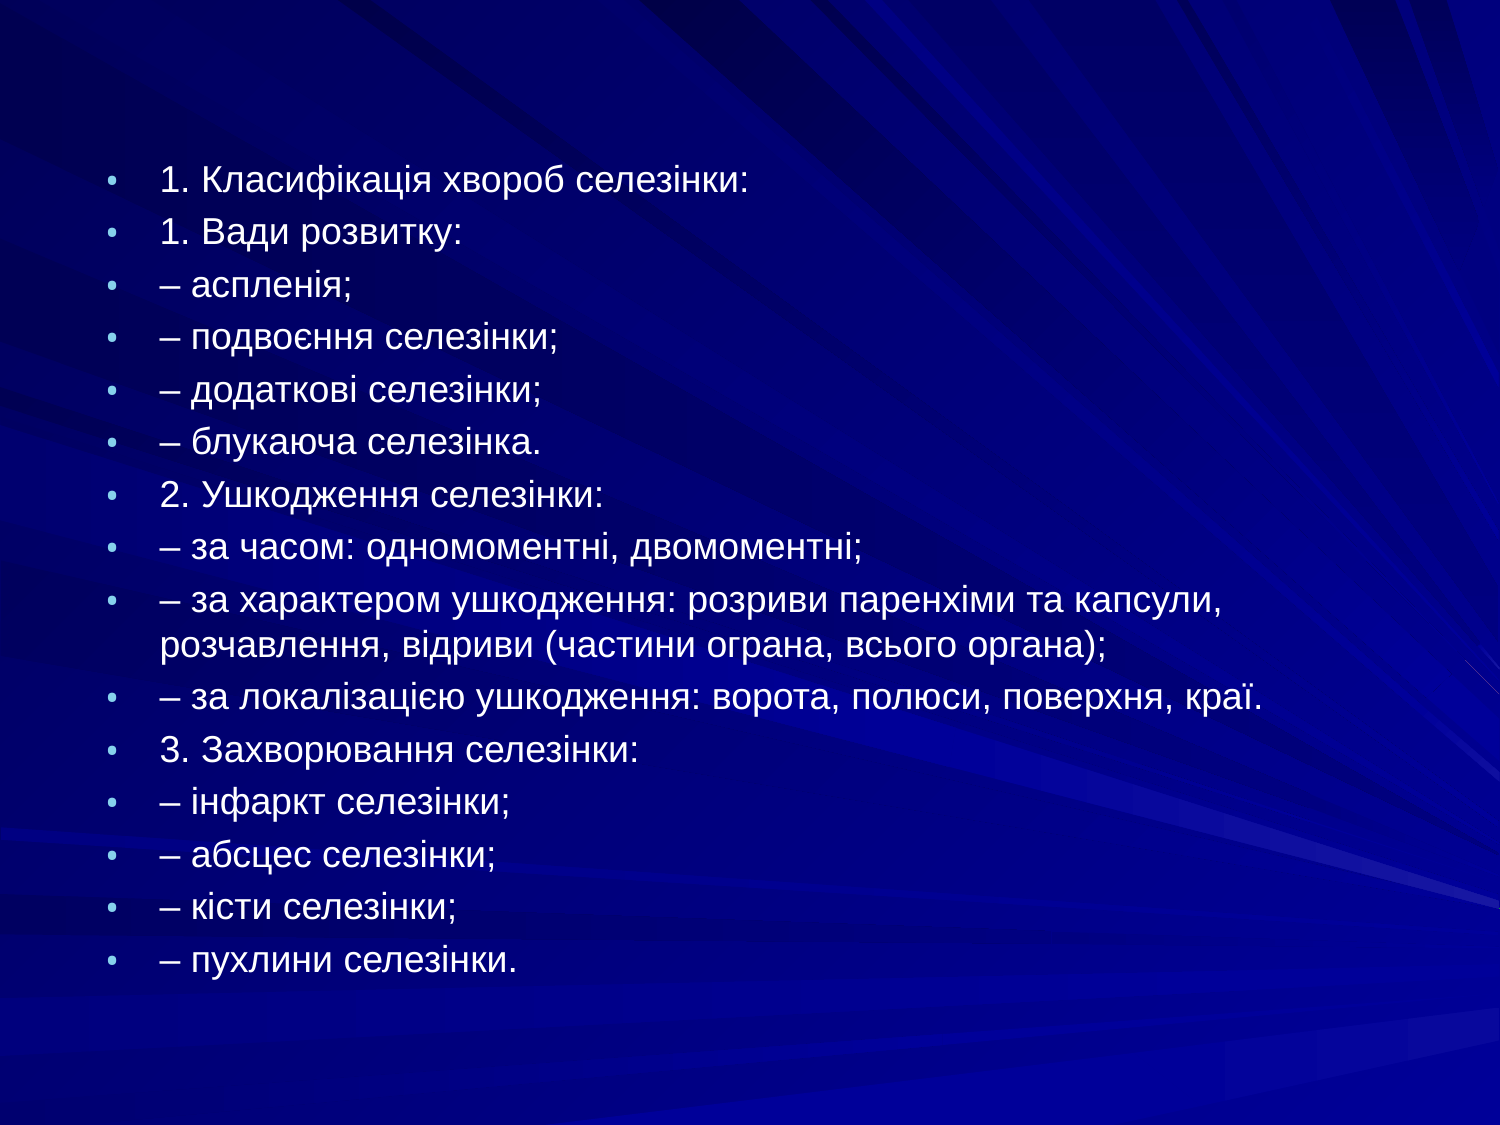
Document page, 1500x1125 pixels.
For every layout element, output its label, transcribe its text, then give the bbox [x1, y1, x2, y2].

list 1. Класифікація хвороб селезінки: 1. Вади розвитку: – аспленія; – подвоєння селезінки; – додаткові селезінки; – блукаюча селезінка. 2. Ушкодження селезінки: – за часом: одномоментні, двомоментні; – за характером ушкодження: розриви паренхіми та капсули, розчавлення, відриви (частини ограна, всього органа); – за локалізацією ушкодження: ворота, полюси, поверхня, краї. 3. Захворювання селезінки: – інфаркт селезінки; – абсцес селезінки; – кісти селезінки; – пухлини селезінки. [69, 147, 1420, 1045]
